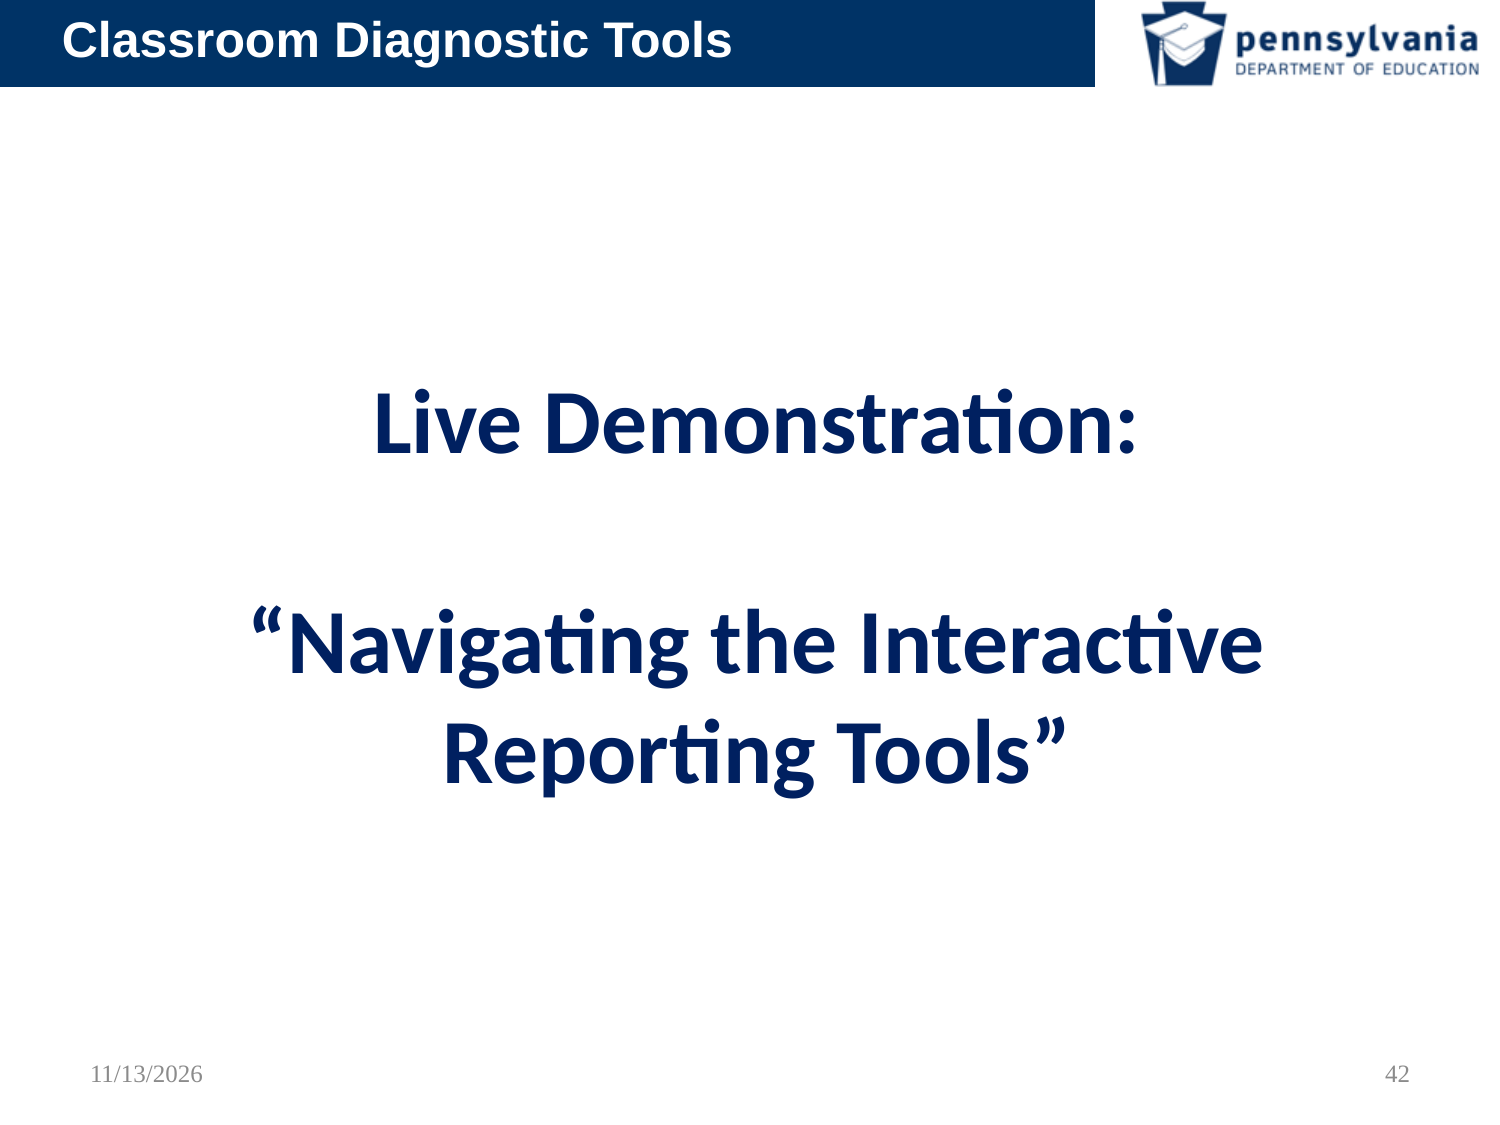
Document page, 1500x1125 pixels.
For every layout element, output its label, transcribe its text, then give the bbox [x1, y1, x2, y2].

picture [1134, 0, 1485, 90]
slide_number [75, 1042, 425, 1103]
title Live Demonstration: “Navigating the Interactive Reporting Tools” [81, 487, 1433, 676]
slide_number 42 [1074, 1042, 1425, 1103]
